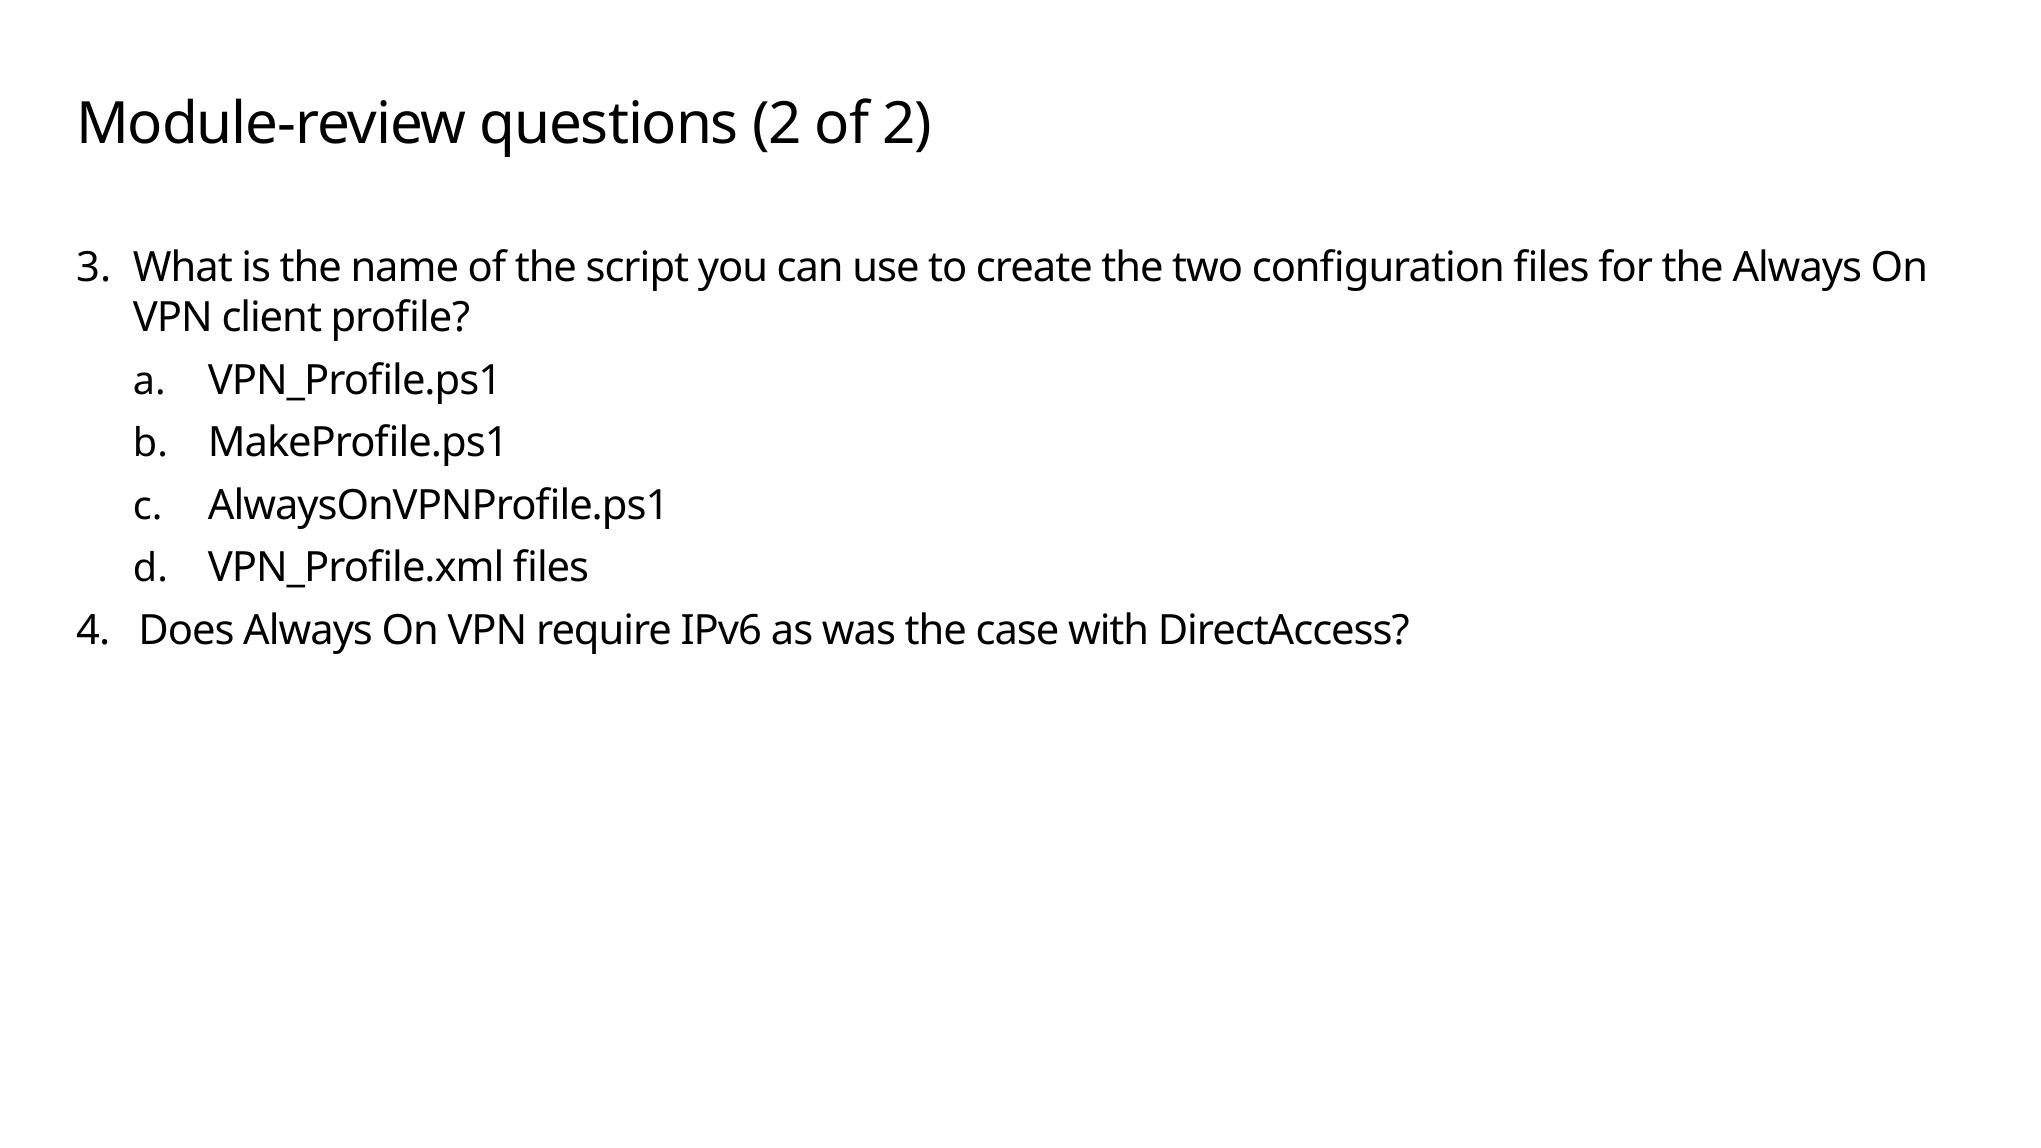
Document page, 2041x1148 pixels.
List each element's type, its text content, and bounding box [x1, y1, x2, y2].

list What is the name of the script you can use to create the two configuration files for the Always On VPN client profile? VPN_Profile.ps1 MakeProfile.ps1 AlwaysOnVPNProfile.ps1 VPN_Profile.xml files 4. Does Always On VPN require IPv6 as was the case with DirectAccess? [76, 240, 1956, 1074]
title Module-review questions (2 of 2) [76, 93, 1968, 161]
